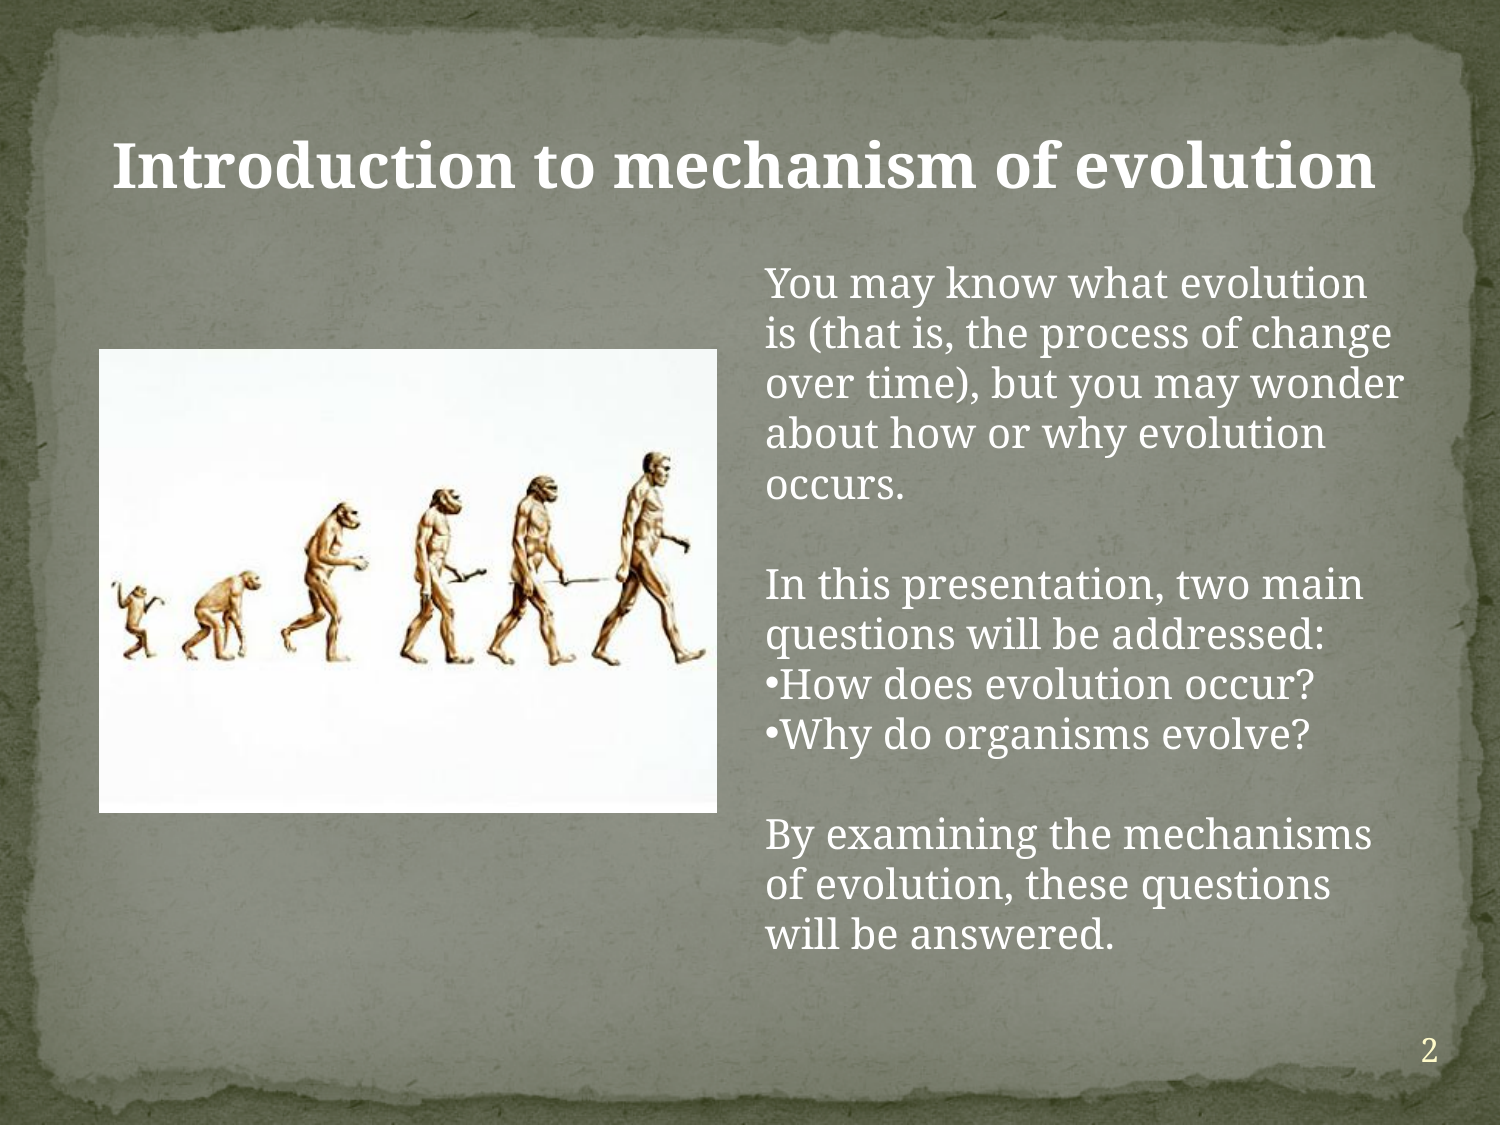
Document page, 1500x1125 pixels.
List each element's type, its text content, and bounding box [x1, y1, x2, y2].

text_box Introduction to mechanism of evolution [28, 107, 1463, 220]
slide_number 2 [1379, 1014, 1480, 1089]
text_box You may know what evolution is (that is, the process of change over time), but you may wonder about how or why evolution occurs. In this presentation, two main questions will be addressed: How does evolution occur? Why do organisms evolve? By examining the mechanisms of evolution, these questions will be answered. [749, 249, 1425, 1125]
picture [99, 349, 717, 813]
